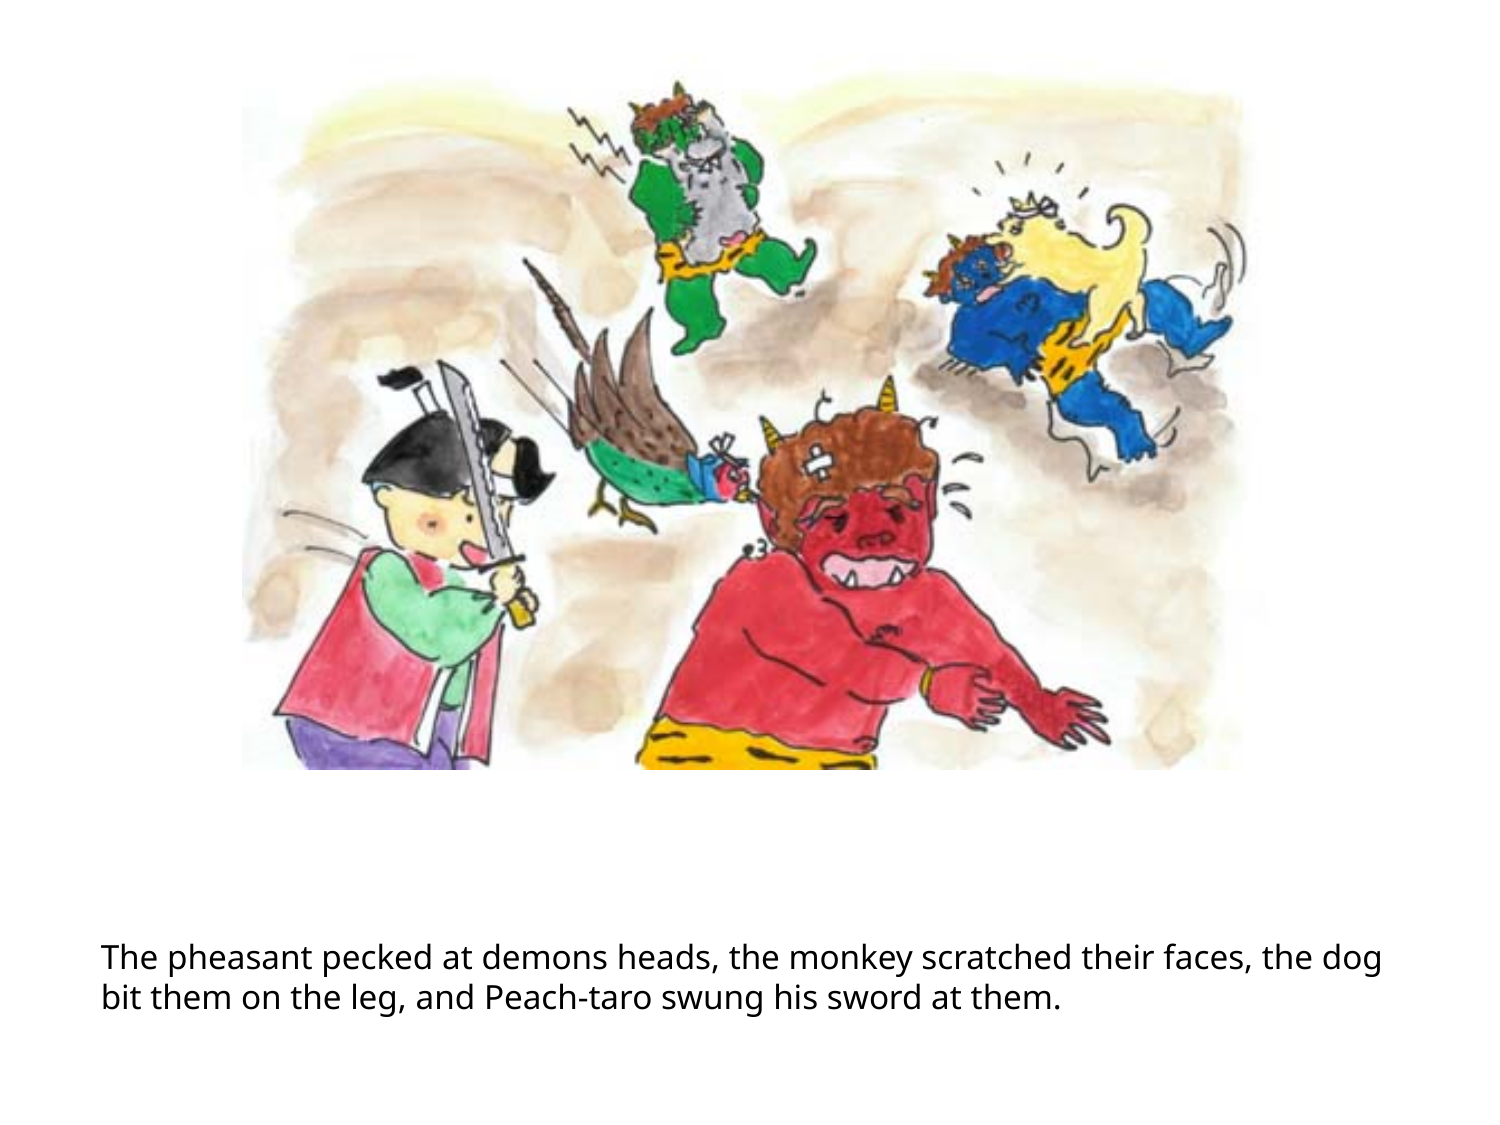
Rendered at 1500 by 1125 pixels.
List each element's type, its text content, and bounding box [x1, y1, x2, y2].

text_box The pheasant pecked at demons heads, the monkey scratched their faces, the dog bit them on the leg, and Peach-taro swung his sword at them. [86, 928, 1445, 1024]
picture [241, 54, 1270, 770]
